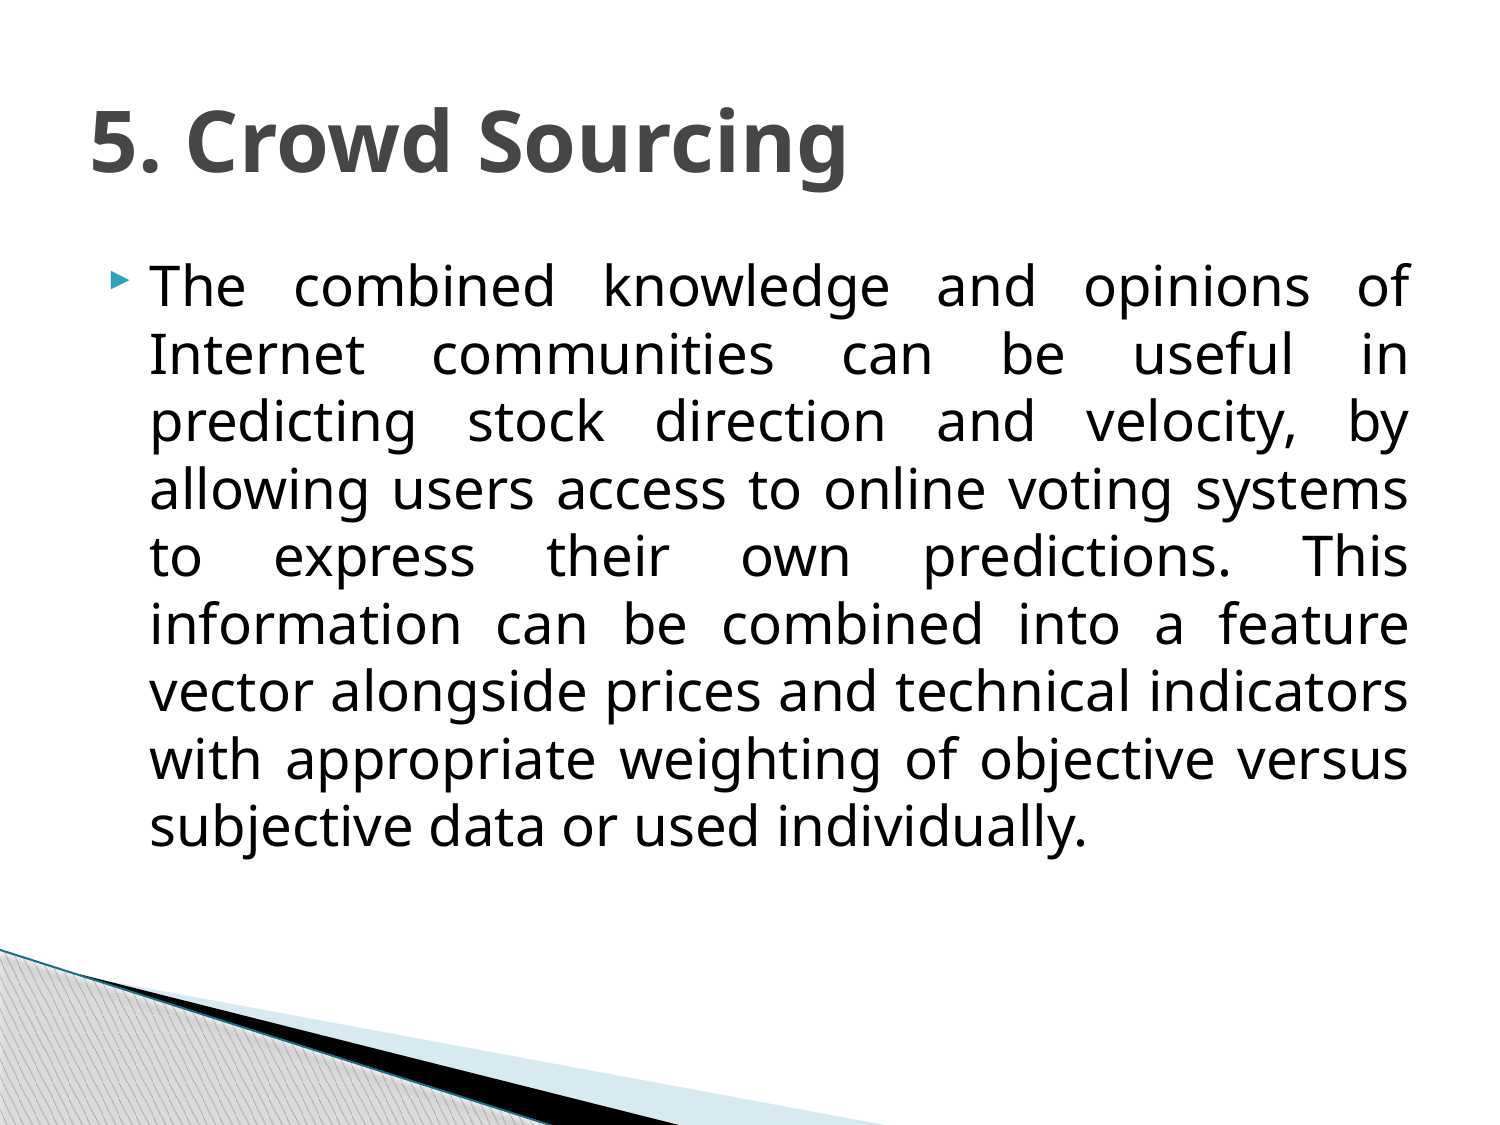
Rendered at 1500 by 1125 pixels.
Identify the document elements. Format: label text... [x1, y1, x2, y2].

list The combined knowledge and opinions of Internet communities can be useful in predicting stock direction and velocity, by allowing users access to online voting systems to express their own predictions. This information can be combined into a feature vector alongside prices and technical indicators with appropriate weighting of objective versus subjective data or used individually. [75, 243, 1425, 986]
title 5. Crowd Sourcing [75, 45, 1425, 233]
